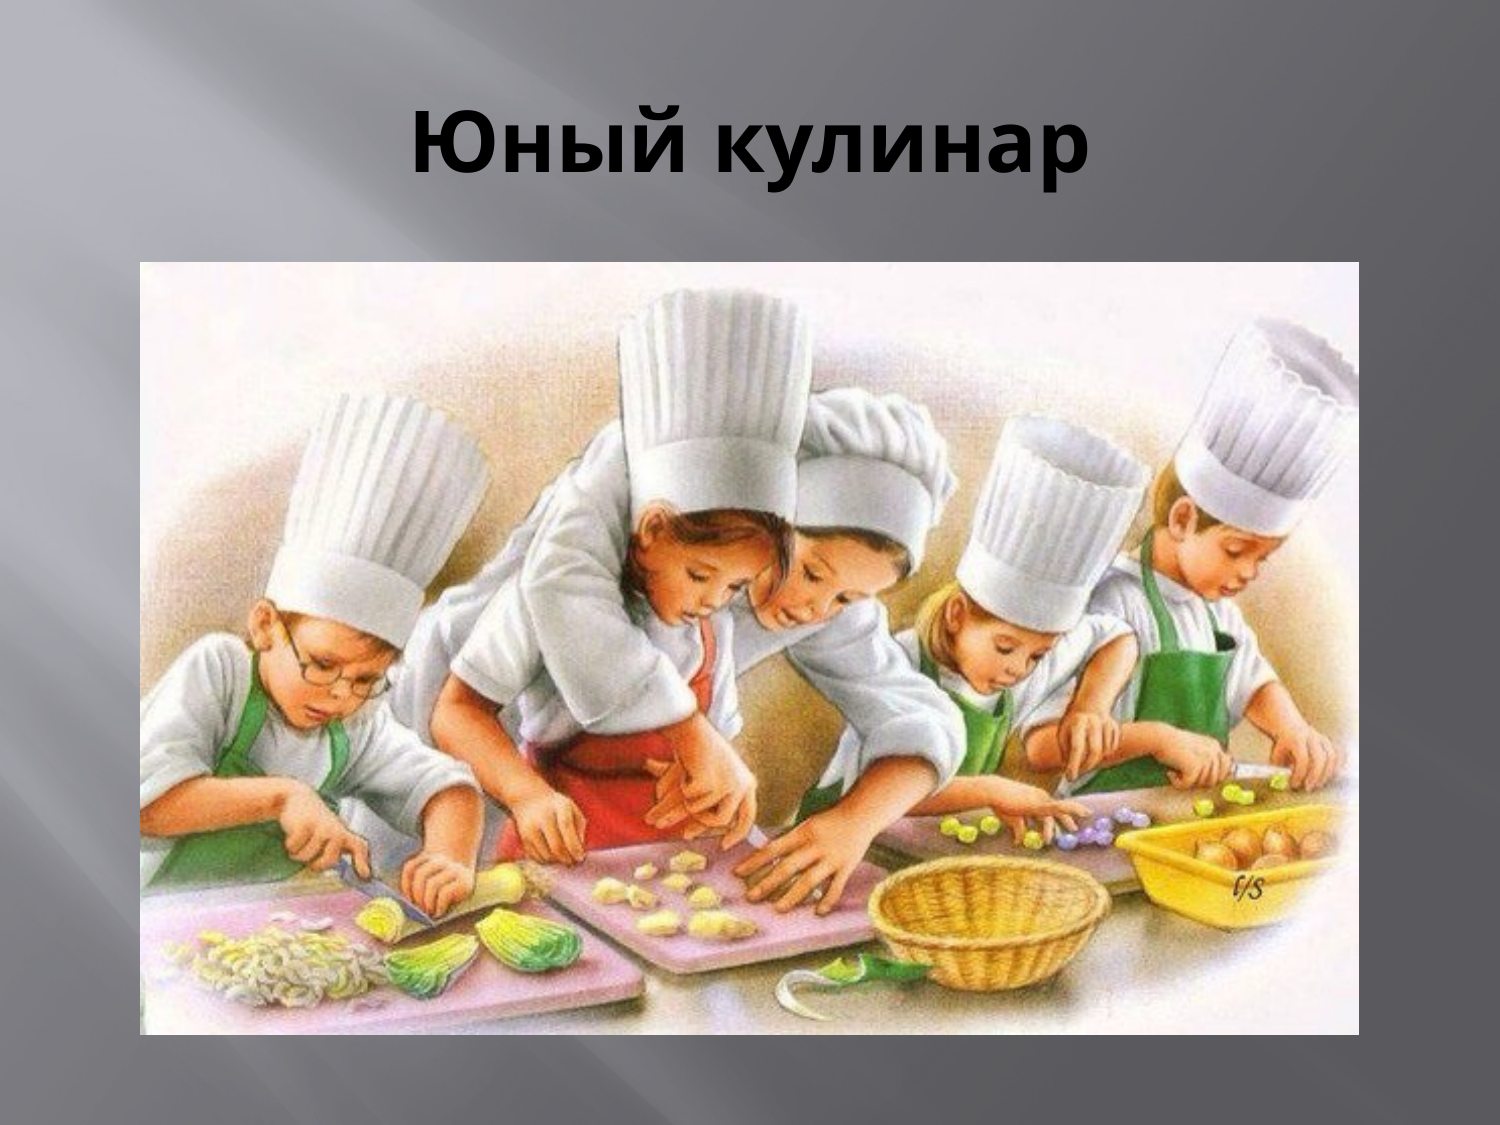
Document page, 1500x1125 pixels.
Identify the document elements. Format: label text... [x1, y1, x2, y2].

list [140, 262, 1360, 1036]
title Юный кулинар [75, 45, 1425, 233]
